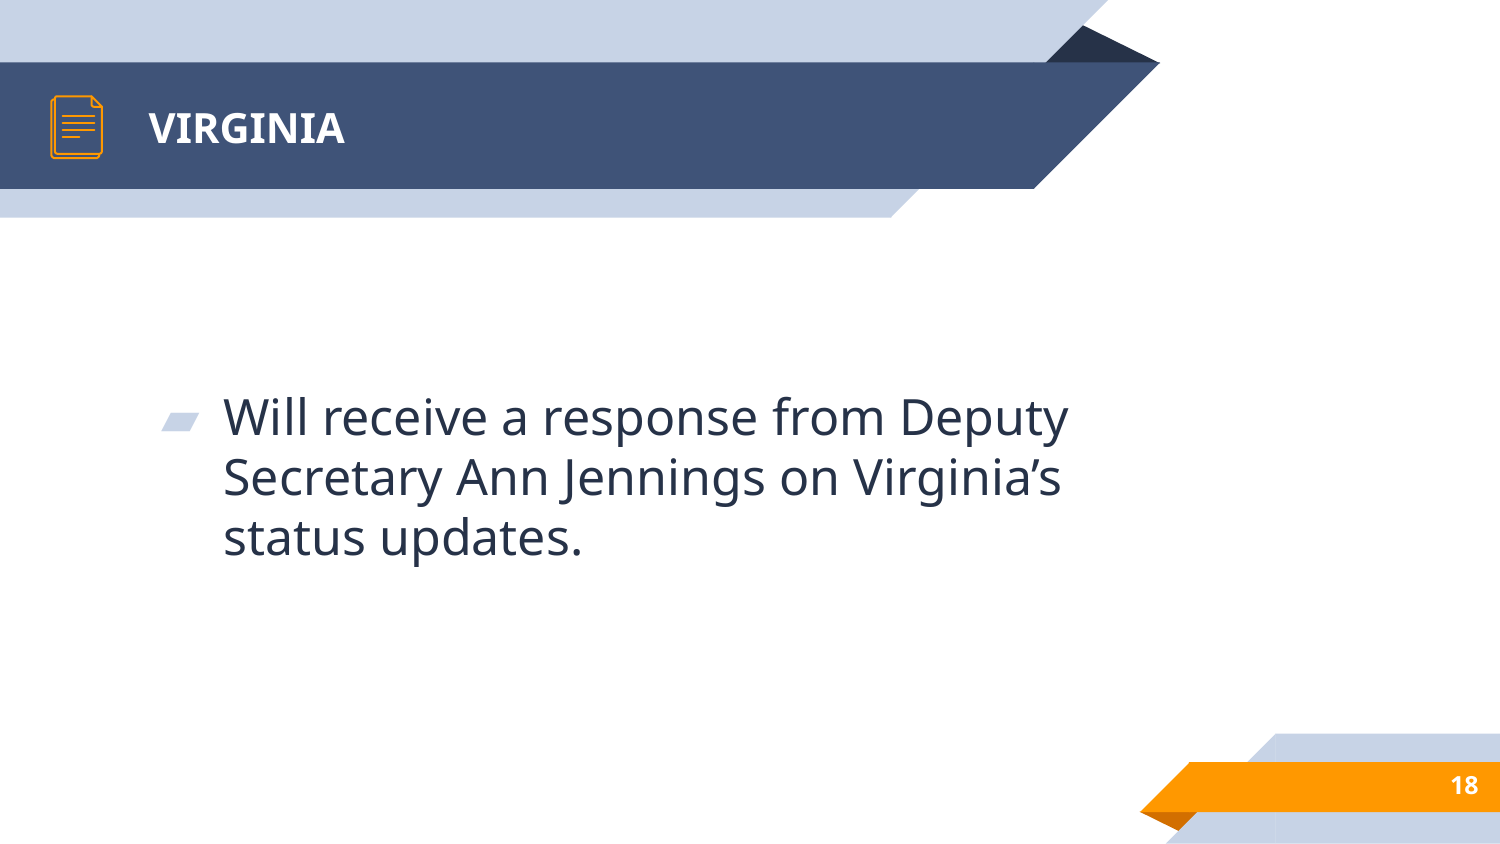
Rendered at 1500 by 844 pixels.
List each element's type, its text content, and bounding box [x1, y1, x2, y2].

title VIRGINIA [133, 64, 1035, 190]
list Will receive a response from Deputy Secretary Ann Jennings on Virginia’s status updates. [133, 217, 1140, 734]
slide_number 18 [1249, 760, 1494, 813]
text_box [50, 96, 103, 159]
